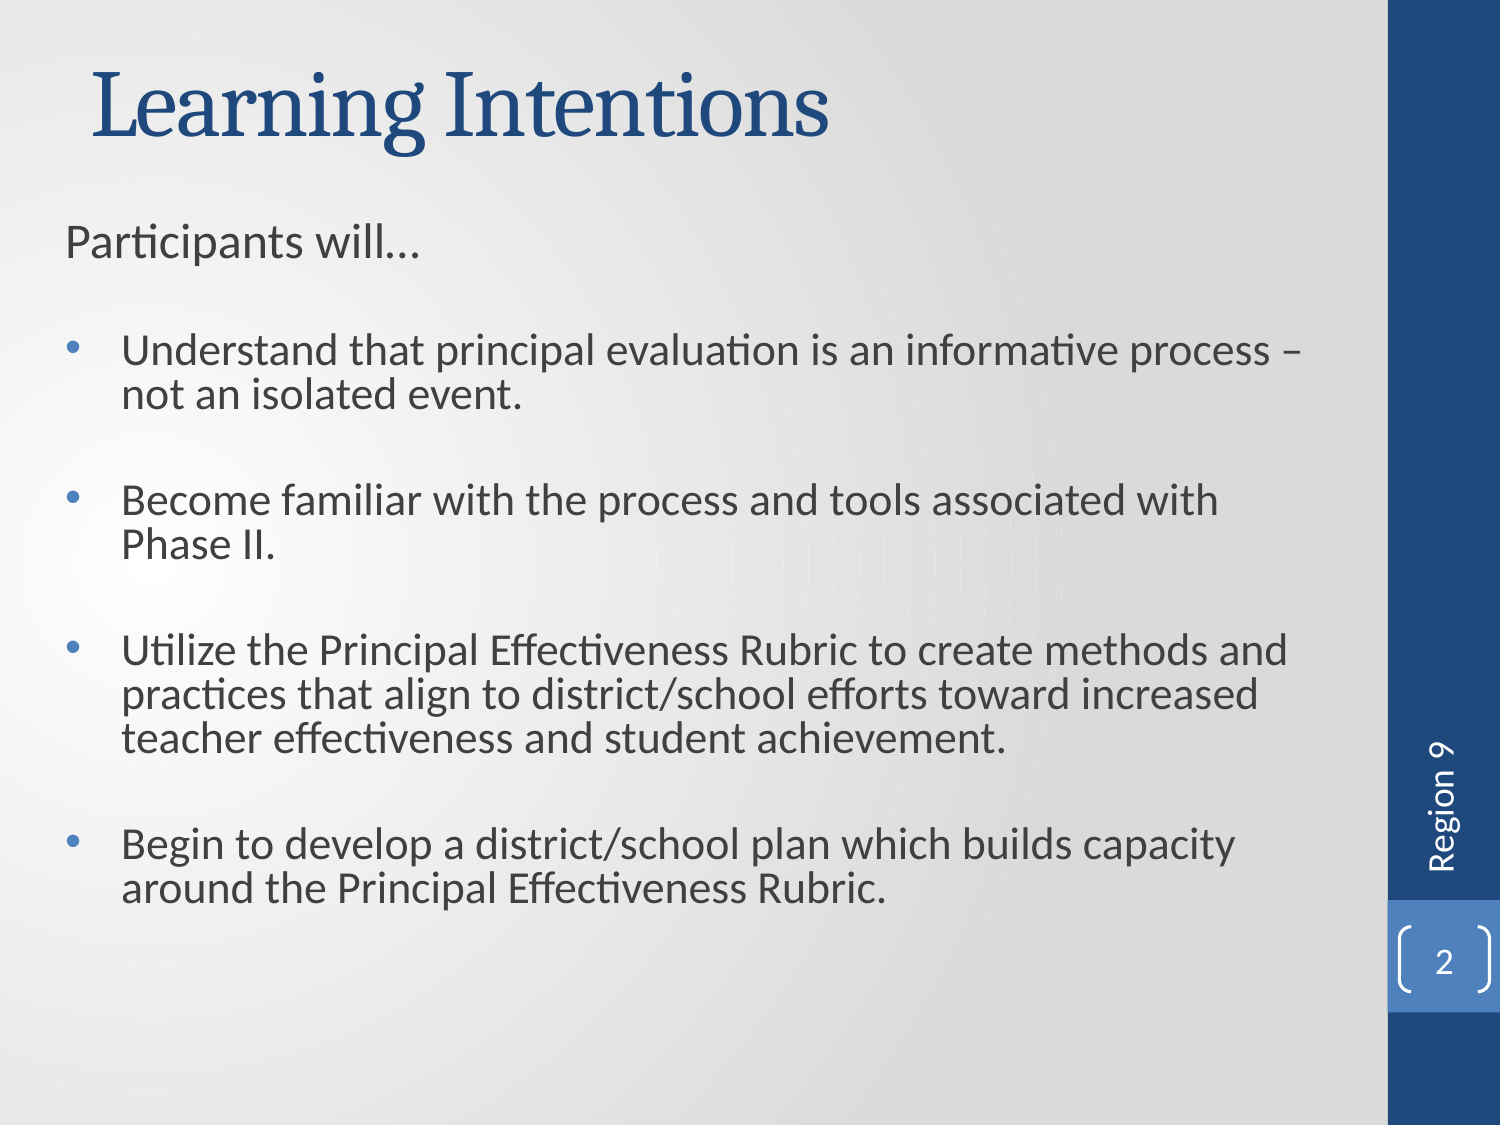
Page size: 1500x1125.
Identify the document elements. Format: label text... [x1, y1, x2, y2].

slide_number 2 [1397, 925, 1492, 994]
list Participants will… Understand that principal evaluation is an informative process – not an isolated event. Become familiar with the process and tools associated with Phase II. Utilize the Principal Effectiveness Rubric to create methods and practices that align to district/school efforts toward increased teacher effectiveness and student achievement. Begin to develop a district/school plan which builds capacity around the Principal Effectiveness Rubric. [50, 212, 1350, 1100]
footer Region 9 [1408, 500, 1469, 889]
title Learning Intentions [75, 4, 1425, 192]
